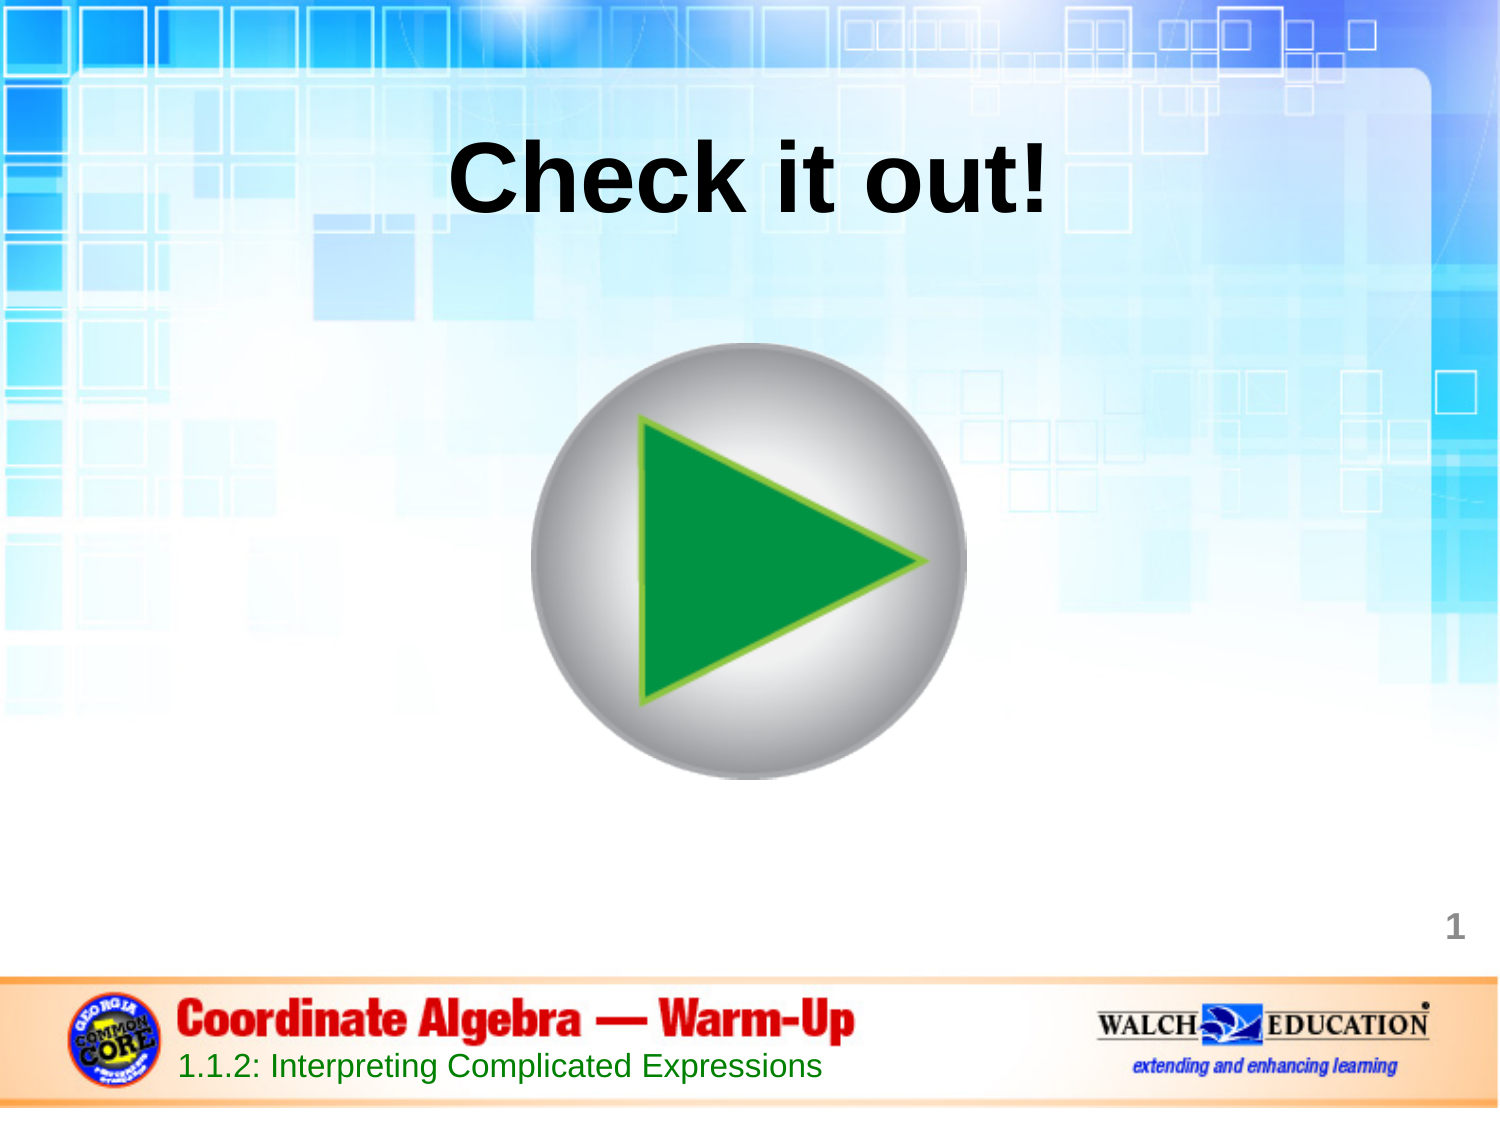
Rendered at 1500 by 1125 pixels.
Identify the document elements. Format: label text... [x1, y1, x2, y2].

list 1.1.2: Interpreting Complicated Expressions [162, 1036, 1070, 1080]
slide_number 1 [1361, 901, 1481, 949]
subtitle Check it out! [105, 105, 1394, 925]
picture [0, 0, 1500, 1108]
